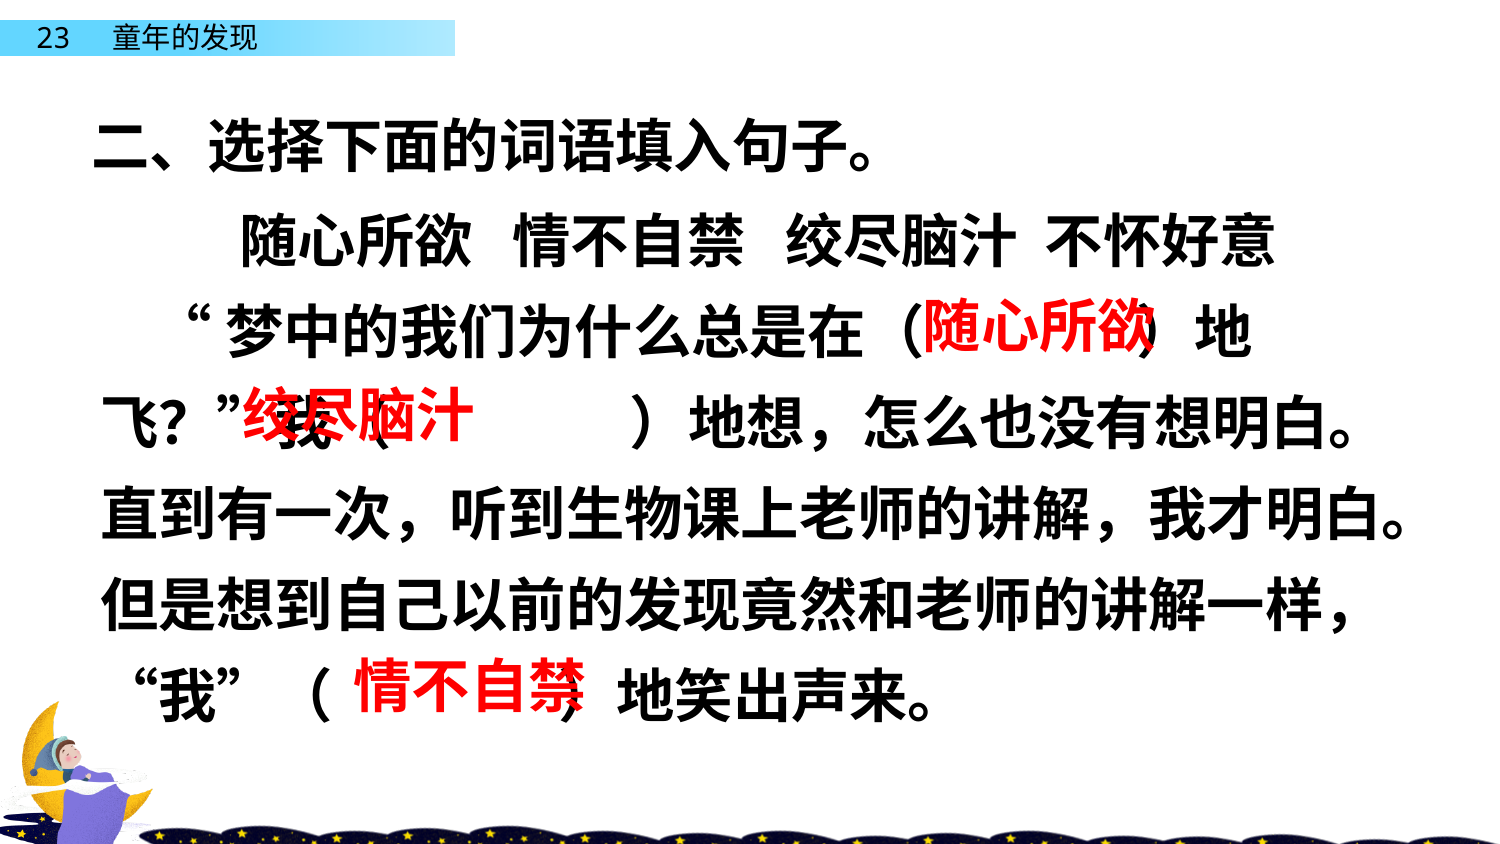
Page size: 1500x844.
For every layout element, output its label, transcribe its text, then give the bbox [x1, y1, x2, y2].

text_box 绞尽脑汁 [227, 370, 491, 455]
text_box 随心所欲 情不自禁 绞尽脑汁 不怀好意 “梦中的我们为什么总是在（ ）地飞？”我（ ）地想，怎么也没有想明白。直到有一次，听到生物课上老师的讲解，我才明白。但是想到自己以前的发现竟然和老师的讲解一样，“我”（ ）地笑出声来。 [85, 176, 1432, 737]
picture [0, 693, 1500, 844]
text_box 二、选择下面的词语填入句子。 [76, 66, 1181, 187]
text_box 随心所欲 [908, 281, 1171, 366]
text_box 情不自禁 [311, 641, 615, 727]
